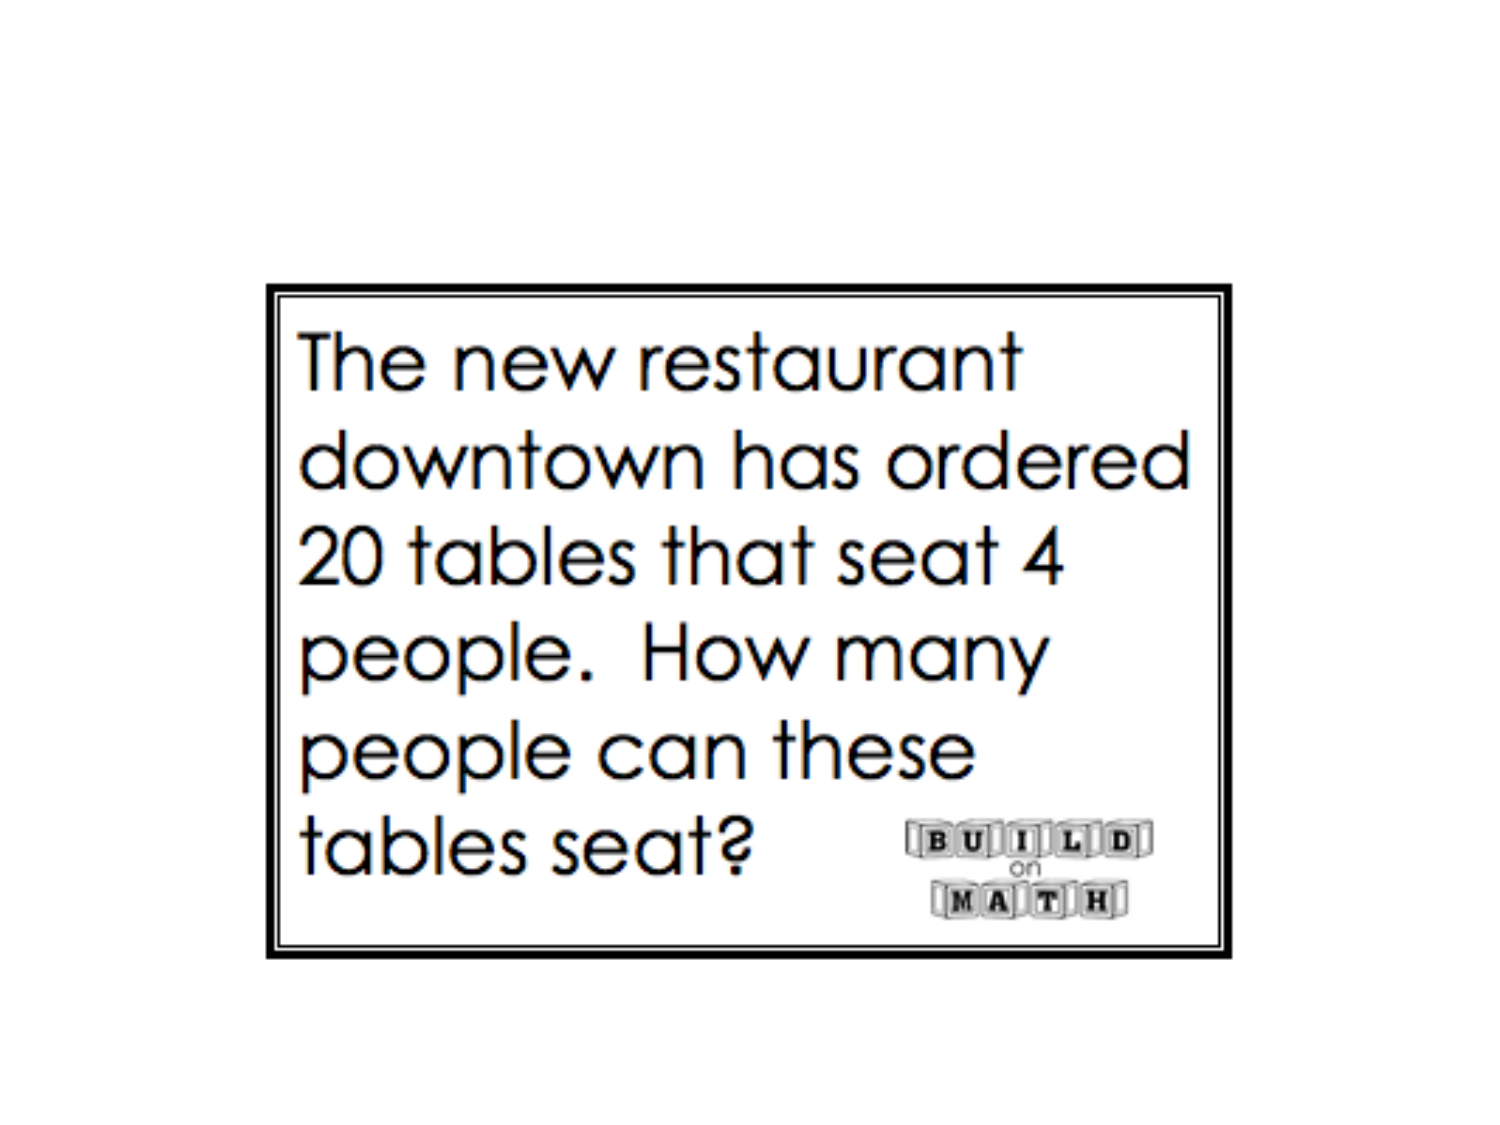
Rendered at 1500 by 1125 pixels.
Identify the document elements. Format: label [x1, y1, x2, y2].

list [74, 262, 1426, 1006]
